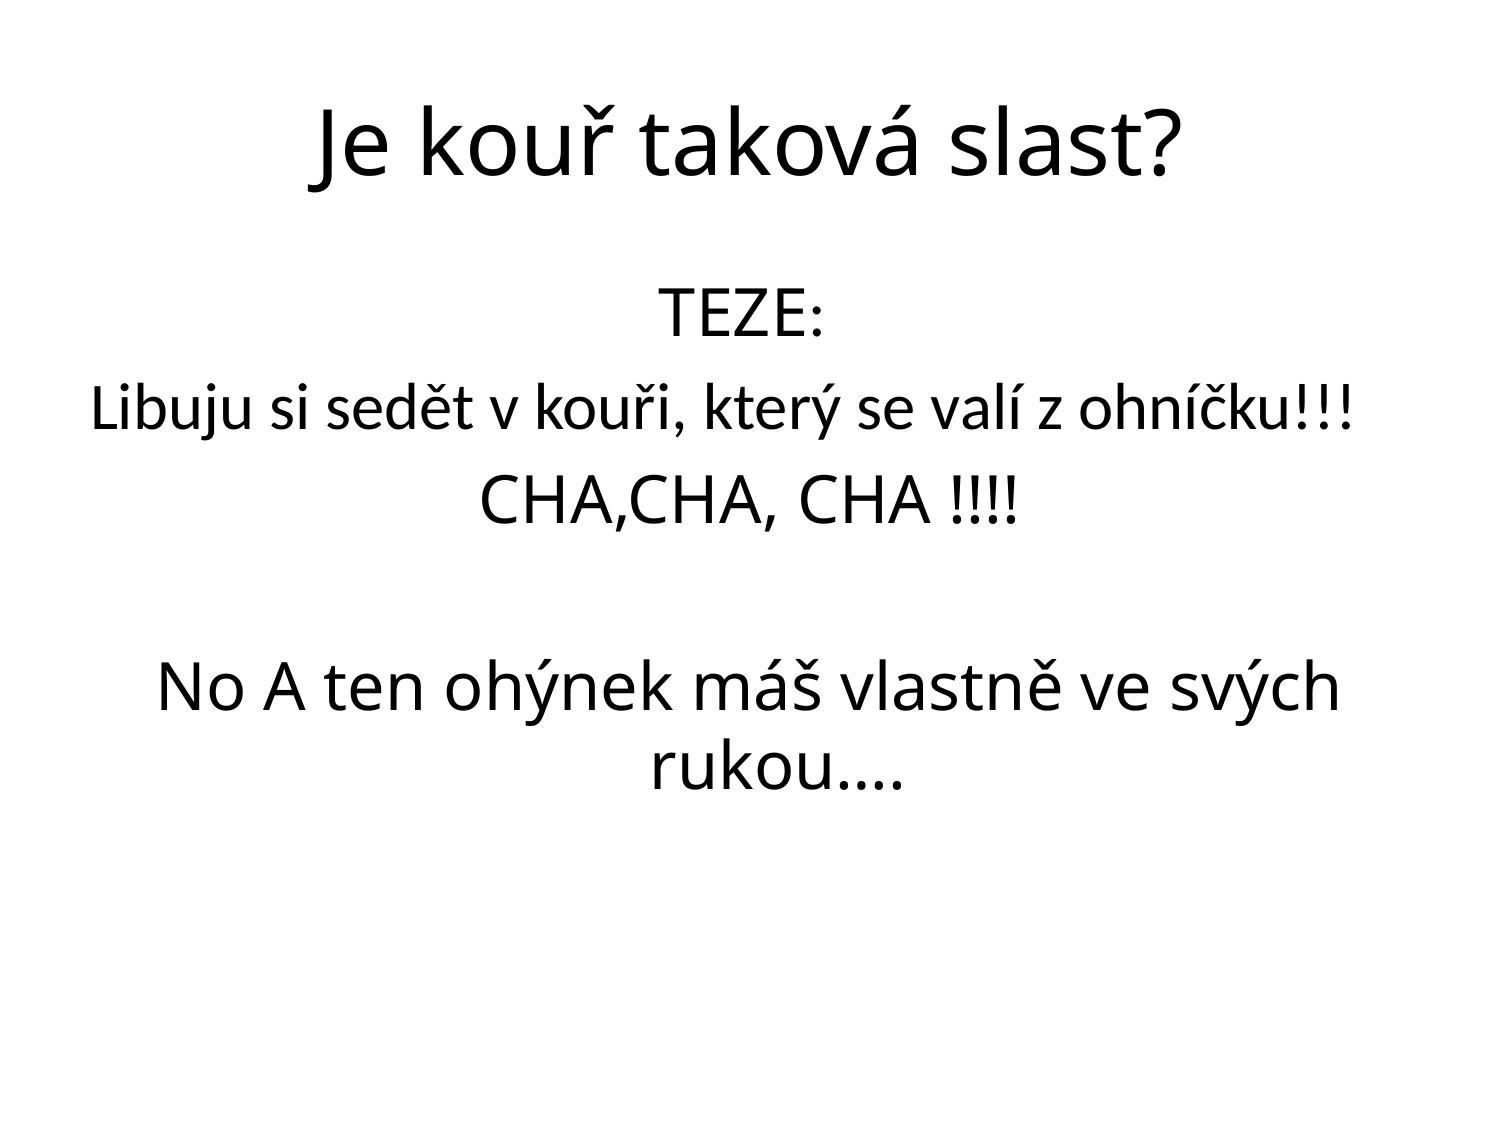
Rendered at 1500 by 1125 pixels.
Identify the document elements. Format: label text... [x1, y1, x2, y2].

list TEZE: Libuju si sedět v kouři, který se valí z ohníčku!!! CHA,CHA, CHA !!!! No A ten ohýnek máš vlastně ve svých rukou…. [75, 262, 1425, 1005]
title Je kouř taková slast? [75, 45, 1425, 233]
